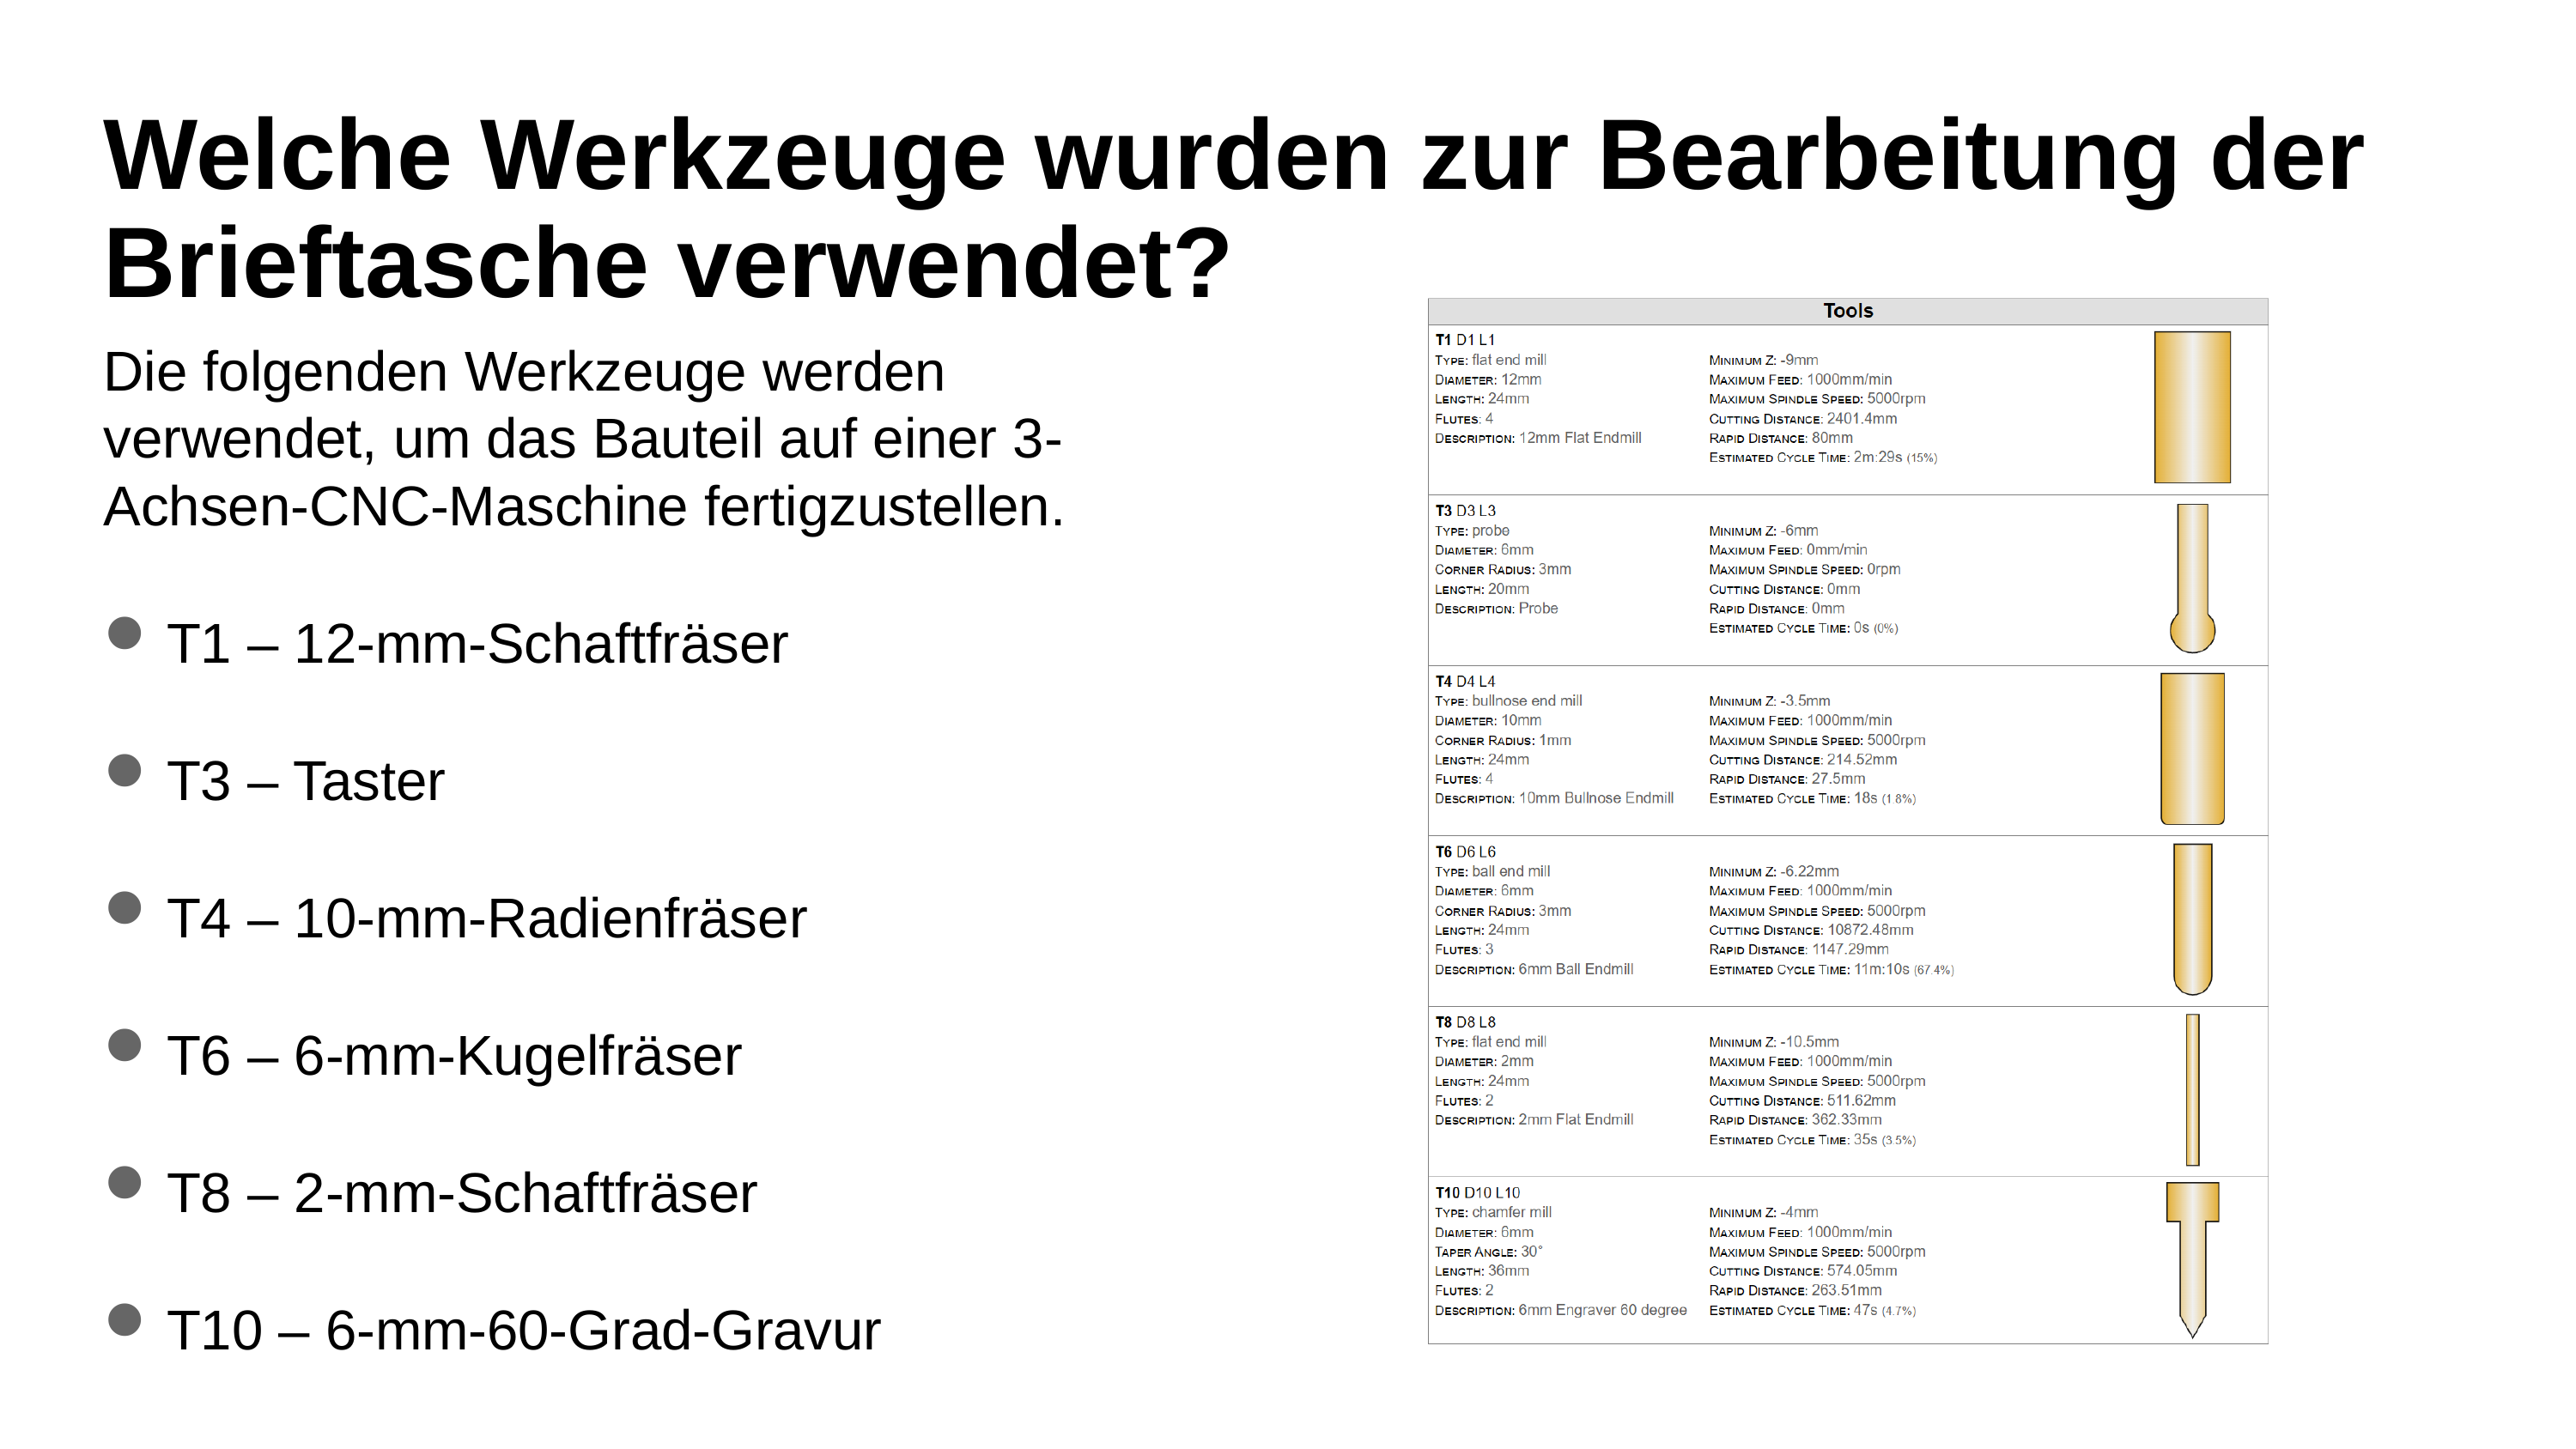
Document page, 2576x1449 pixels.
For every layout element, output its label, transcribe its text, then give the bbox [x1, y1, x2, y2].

list Die folgenden Werkzeuge werden verwendet, um das Bauteil auf einer 3-Achsen-CNC-Maschine fertigzustellen. T1 – 12-mm-Schaftfräser T3 – Taster T4 – 10-mm-Radienfräser T6 – 6-mm-Kugelfräser T8 – 2-mm-Schaftfräser T10 – 6-mm-60-Grad-Gravur [103, 335, 1115, 1362]
title Welche Werkzeuge wurden zur Bearbeitung der Brieftasche verwendet? [103, 103, 2473, 213]
picture [1415, 282, 2279, 1355]
